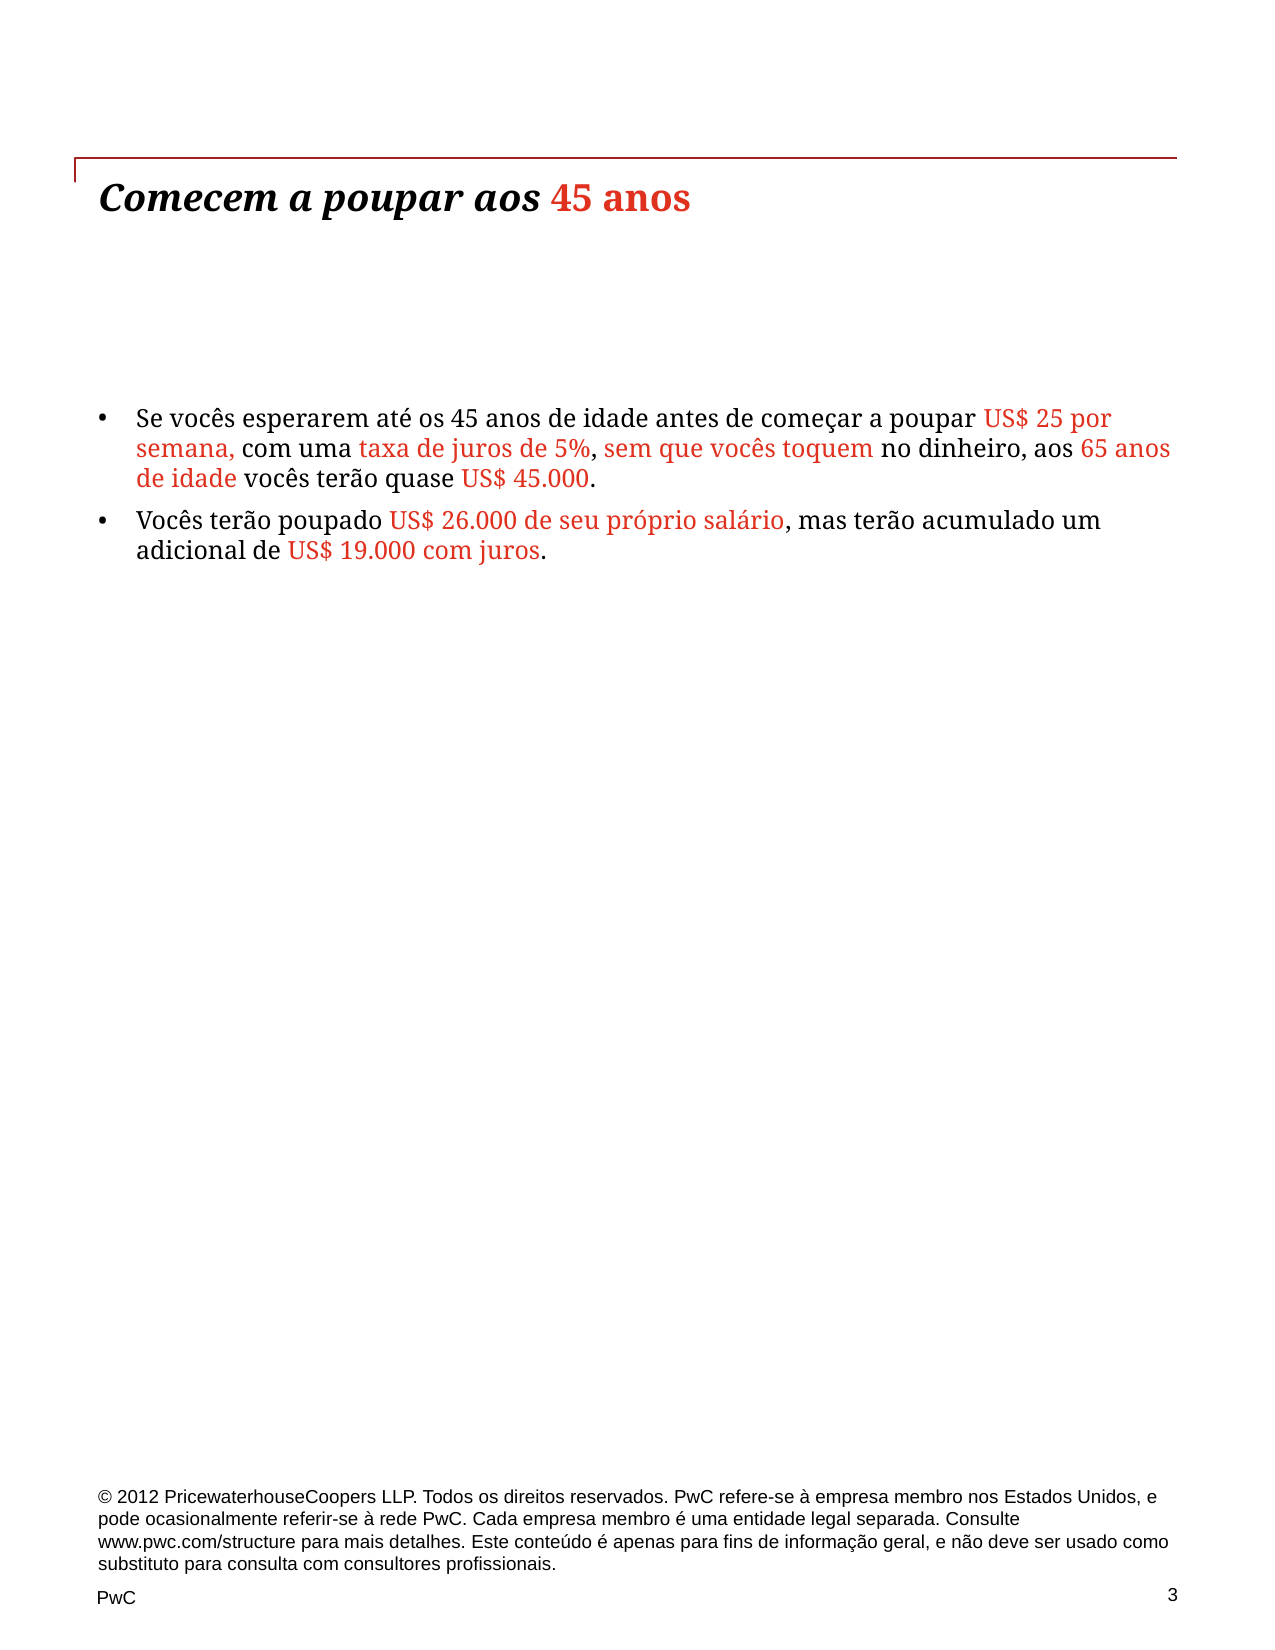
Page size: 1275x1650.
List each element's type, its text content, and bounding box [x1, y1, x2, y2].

text_box © 2012 PricewaterhouseCoopers LLP. Todos os direitos reservados. PwC refere-se à empresa membro nos Estados Unidos, e pode ocasionalmente referir-se à rede PwC. Cada empresa membro é uma entidade legal separada. Consulte www.pwc.com/structure para mais detalhes. Este conteúdo é apenas para fins de informação geral, e não deve ser usado como substituto para consulta com consultores profissionais. [98, 1484, 1178, 1575]
title Comecem a poupar aos 45 anos [98, 173, 1178, 265]
slide_number 3 [903, 1583, 1179, 1609]
list Se vocês esperarem até os 45 anos de idade antes de começar a poupar US$ 25 por semana, com uma taxa de juros de 5%, sem que vocês toquem no dinheiro, aos 65 anos de idade vocês terão quase US$ 45.000. Vocês terão poupado US$ 26.000 de seu próprio salário, mas terão acumulado um adicional de US$ 19.000 com juros. [98, 402, 1178, 1345]
